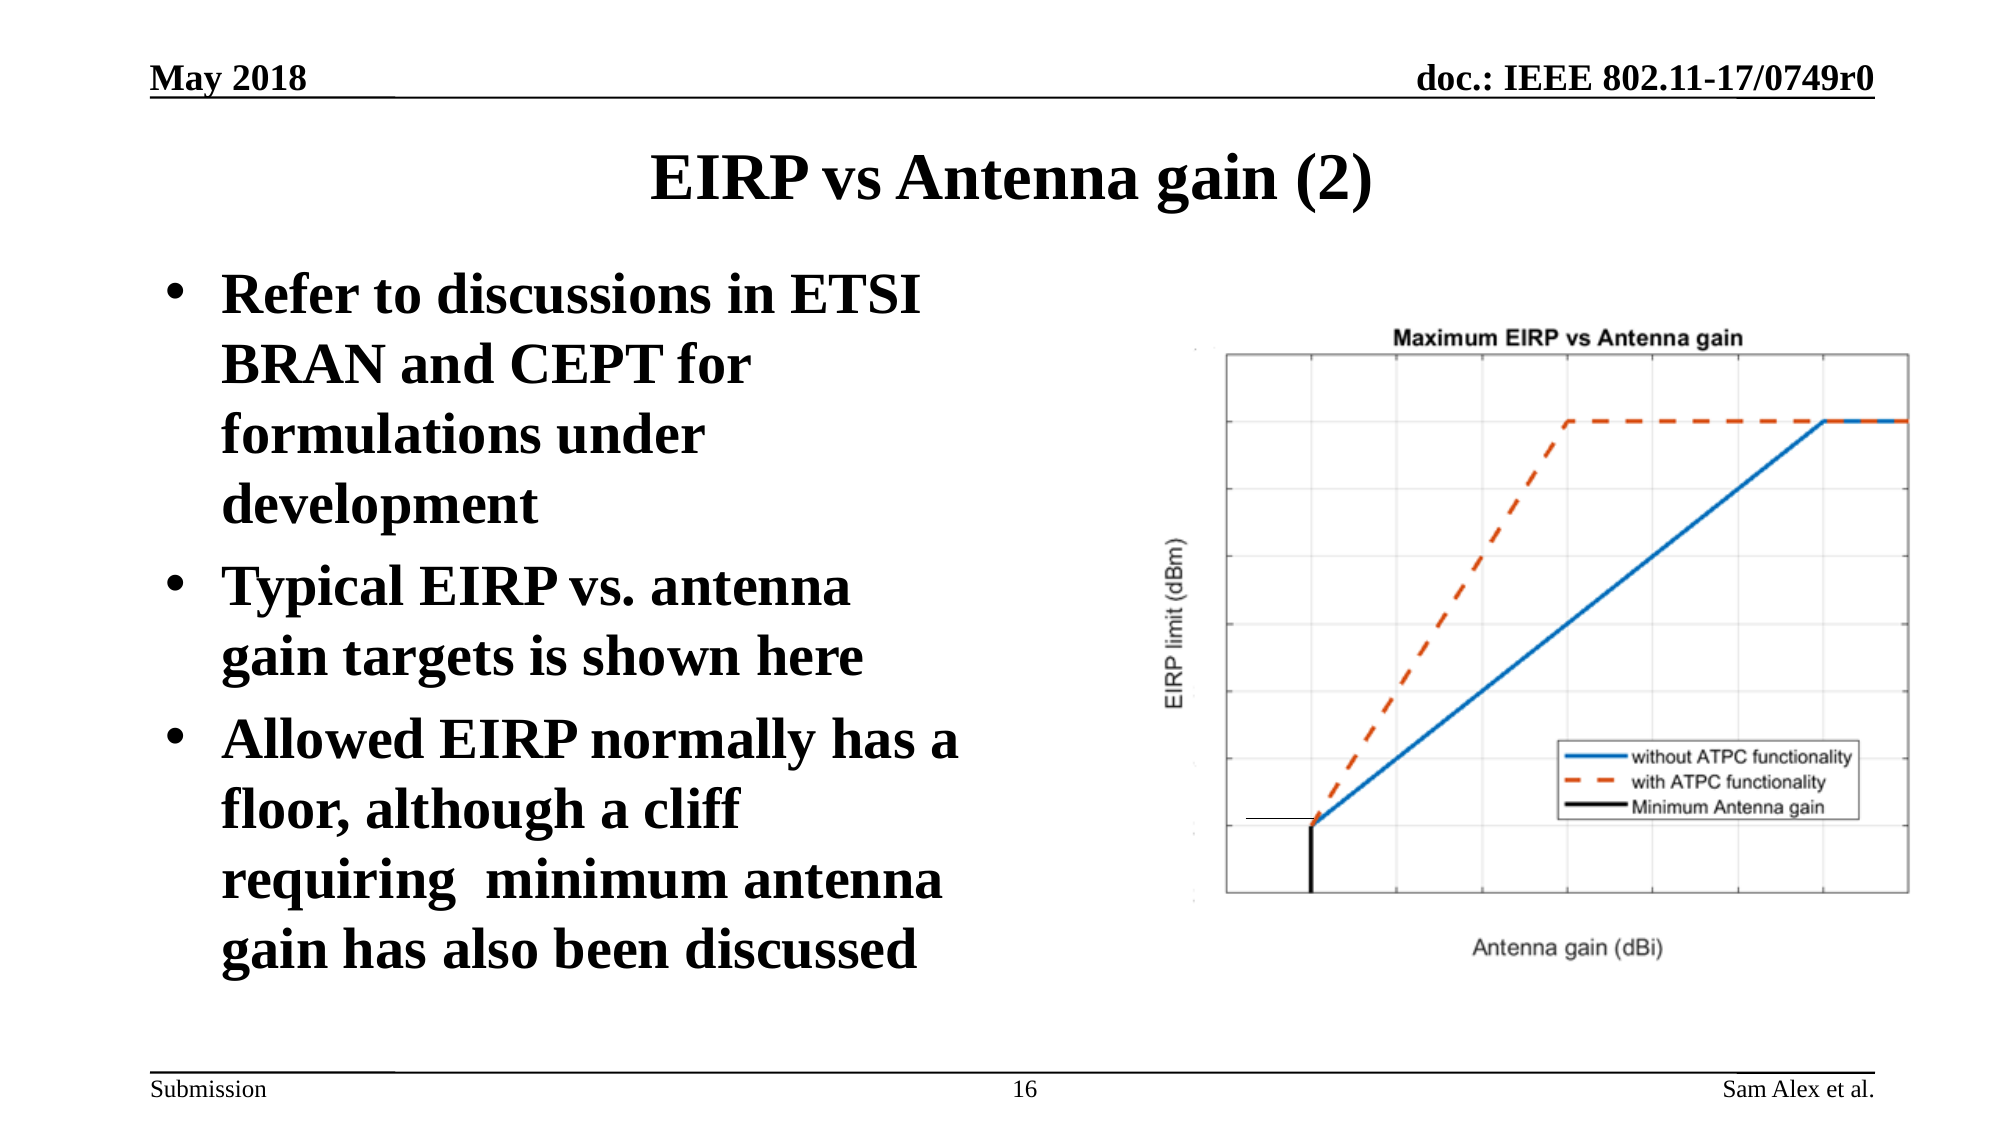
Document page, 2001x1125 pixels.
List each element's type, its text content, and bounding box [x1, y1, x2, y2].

list Refer to discussions in ETSI BRAN and CEPT for formulations under development Typical EIRP vs. antenna gain targets is shown here Allowed EIRP normally has a floor, although a cliff requiring minimum antenna gain has also been discussed [149, 247, 984, 1073]
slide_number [149, 59, 750, 98]
title EIRP vs Antenna gain (2) [149, 97, 1876, 248]
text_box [1112, 305, 1993, 966]
footer Sam Alex et al. [1169, 1072, 1876, 1111]
slide_number 16 [936, 1072, 1113, 1111]
